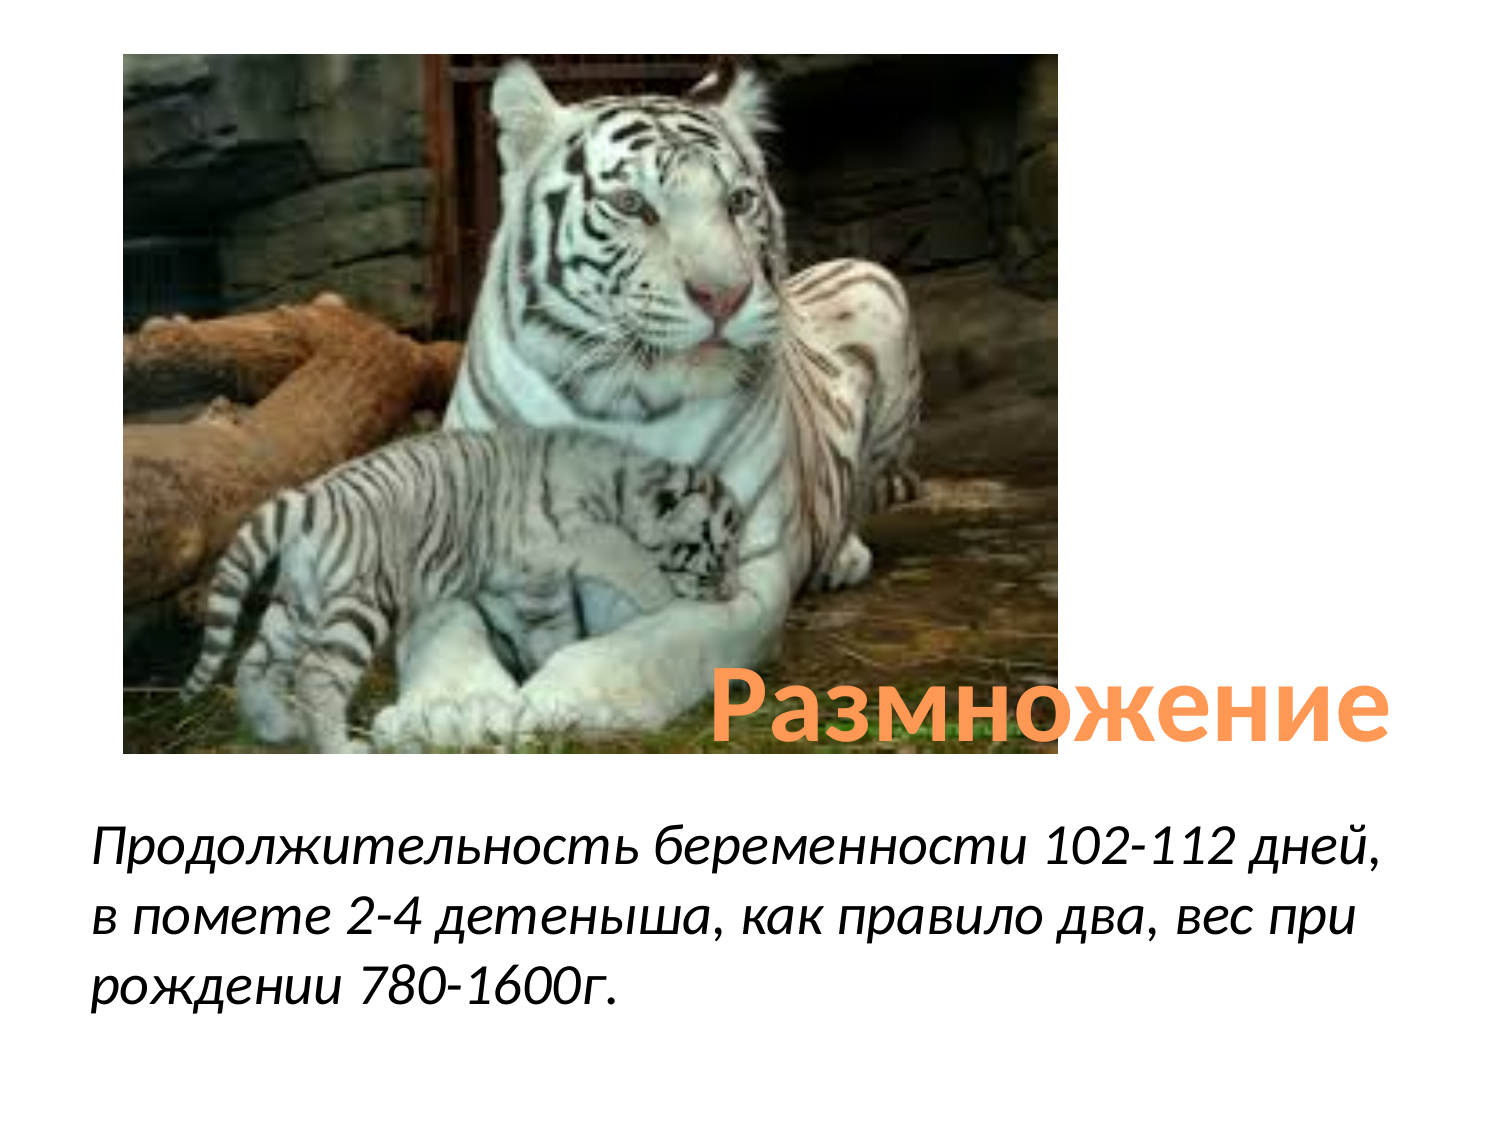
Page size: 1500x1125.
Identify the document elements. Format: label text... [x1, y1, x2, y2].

picture [123, 54, 1058, 754]
list Продолжительность беременности 102-112 дней, в помете 2-4 детеныша, как правило два, вес при рождении 780-1600г. [75, 798, 1425, 1059]
text_box Размножение [693, 621, 1434, 772]
